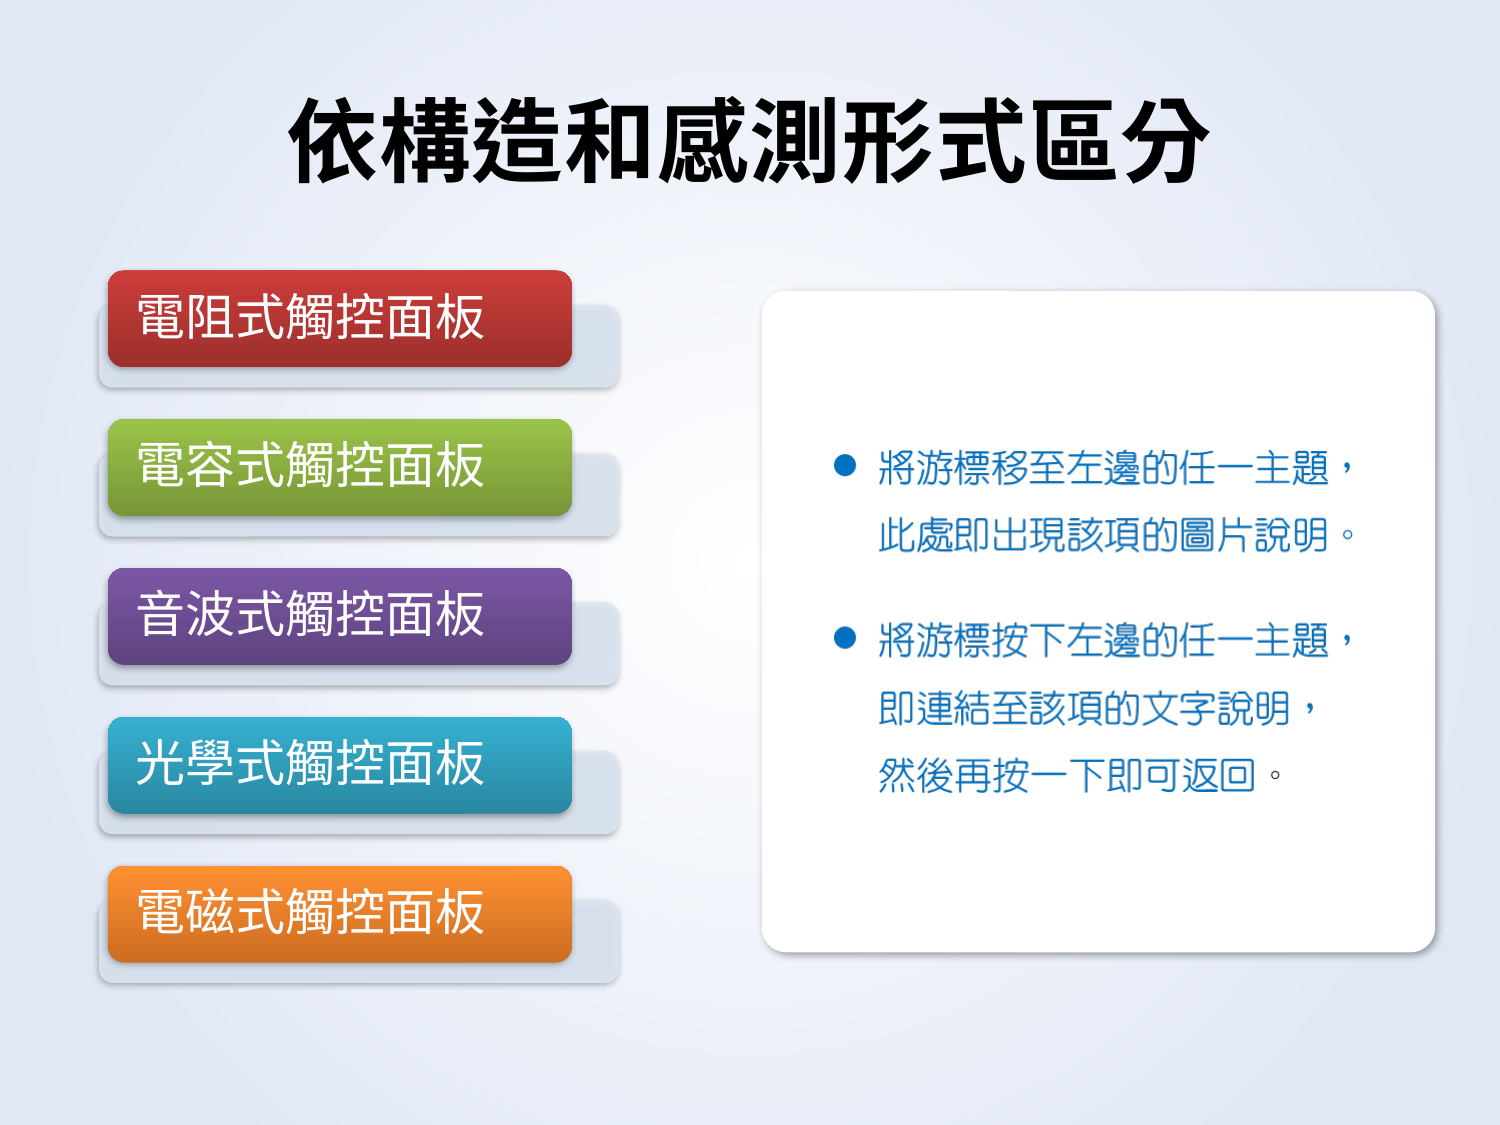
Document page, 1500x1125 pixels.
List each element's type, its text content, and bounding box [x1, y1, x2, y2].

title 依構造和感測形式區分 [75, 45, 1425, 233]
picture [0, 0, 1500, 1125]
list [74, 262, 738, 1006]
